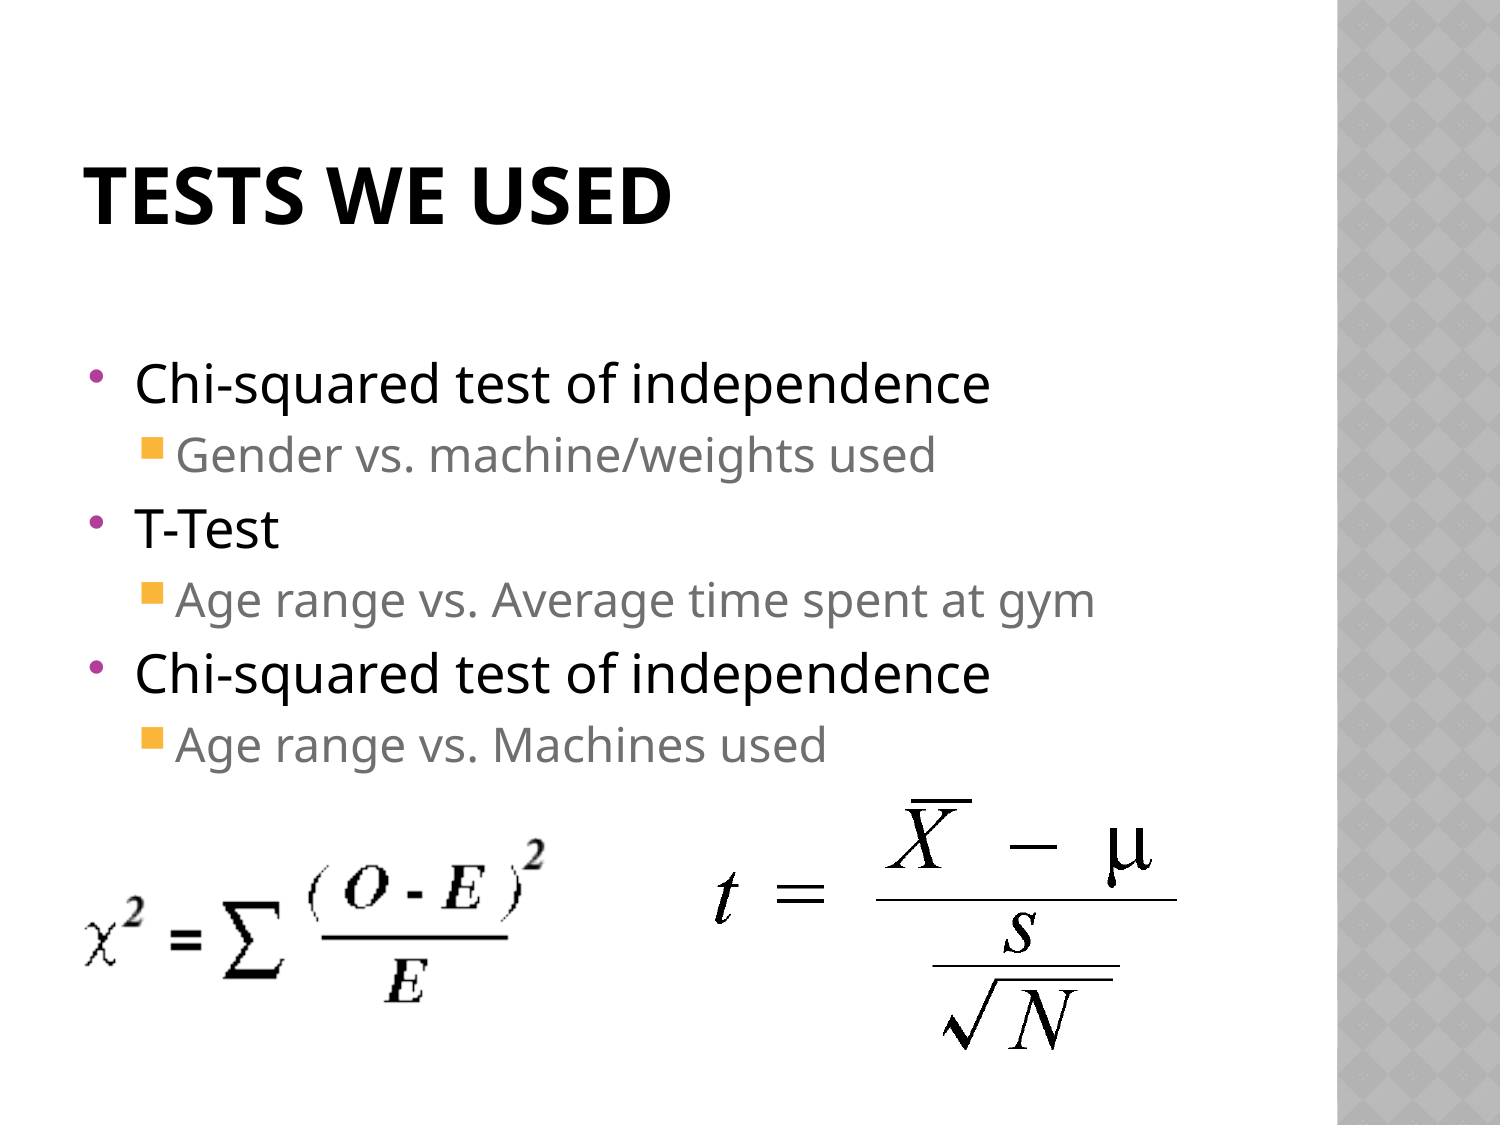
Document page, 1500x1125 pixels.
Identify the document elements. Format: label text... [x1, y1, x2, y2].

picture [61, 837, 608, 1038]
list Chi-squared test of independence Gender vs. machine/weights used T-Test Age range vs. Average time spent at gym Chi-squared test of independence Age range vs. Machines used [75, 264, 1263, 1059]
picture [711, 799, 1191, 1051]
title Tests we used [75, 52, 1263, 240]
